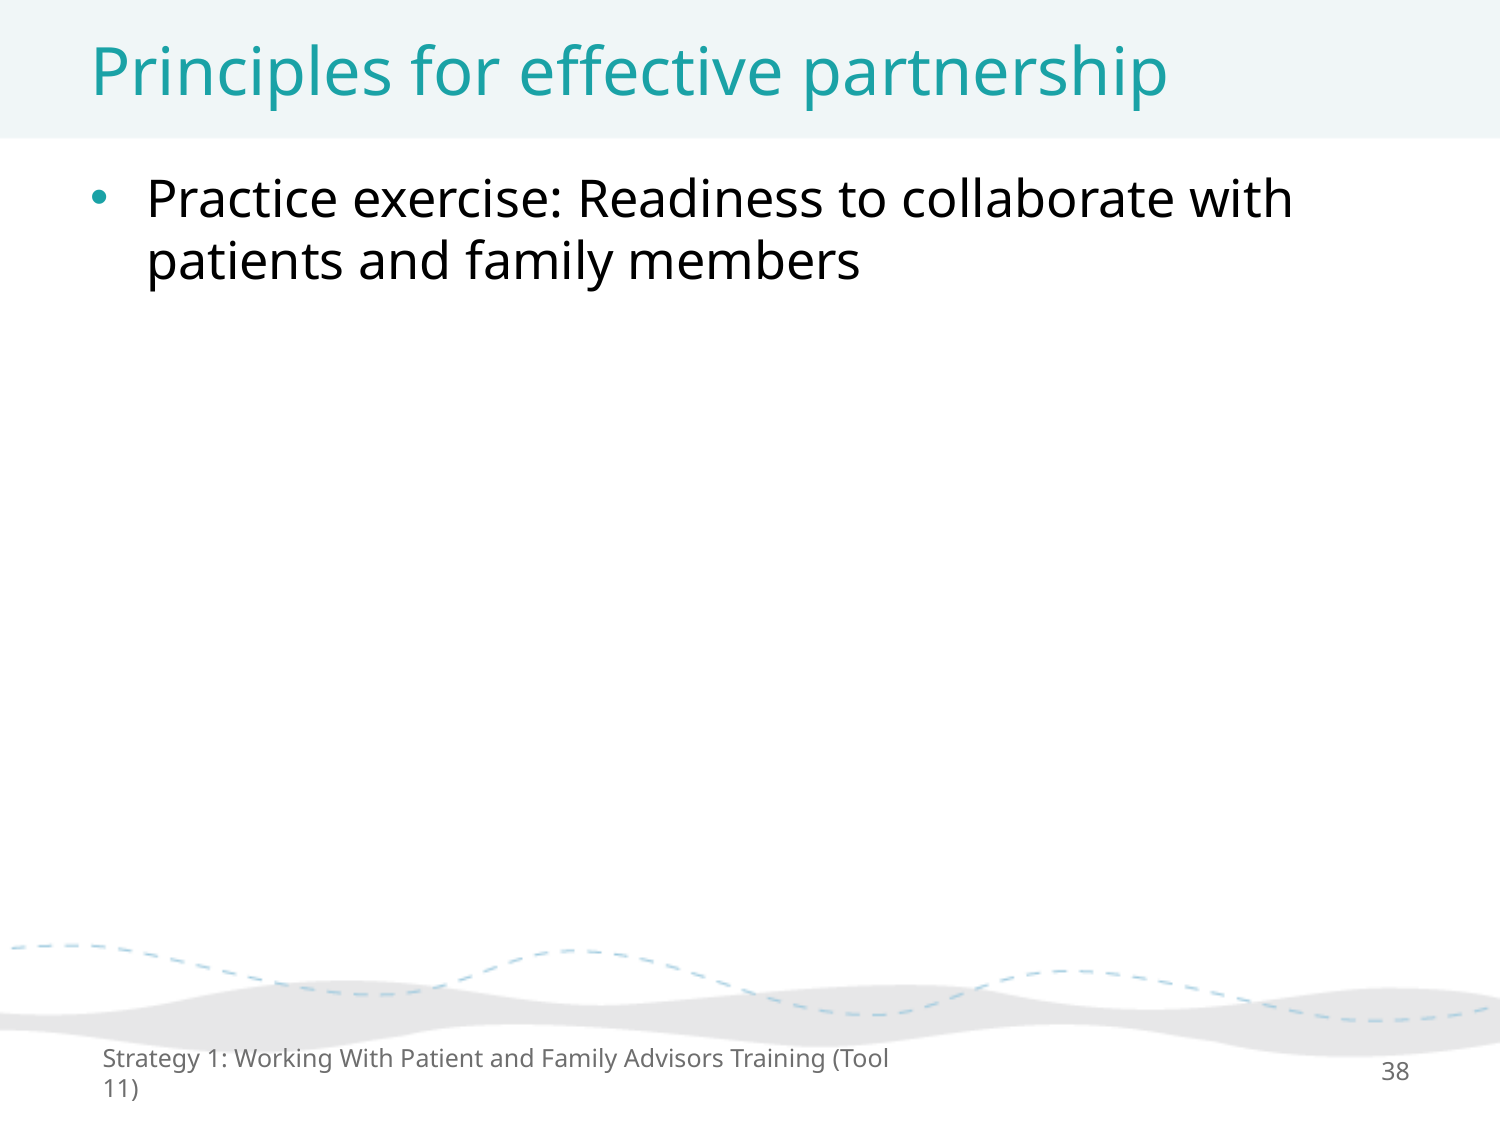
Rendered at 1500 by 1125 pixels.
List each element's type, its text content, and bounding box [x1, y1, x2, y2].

title Principles for effective partnership [75, 0, 1425, 138]
slide_number 38 [1074, 1042, 1425, 1103]
picture [0, 0, 1500, 1125]
footer Strategy 1: Working With Patient and Family Advisors Training (Tool 11) [87, 1042, 925, 1103]
list Practice exercise: Readiness to collaborate with patients and family members [75, 157, 1425, 900]
